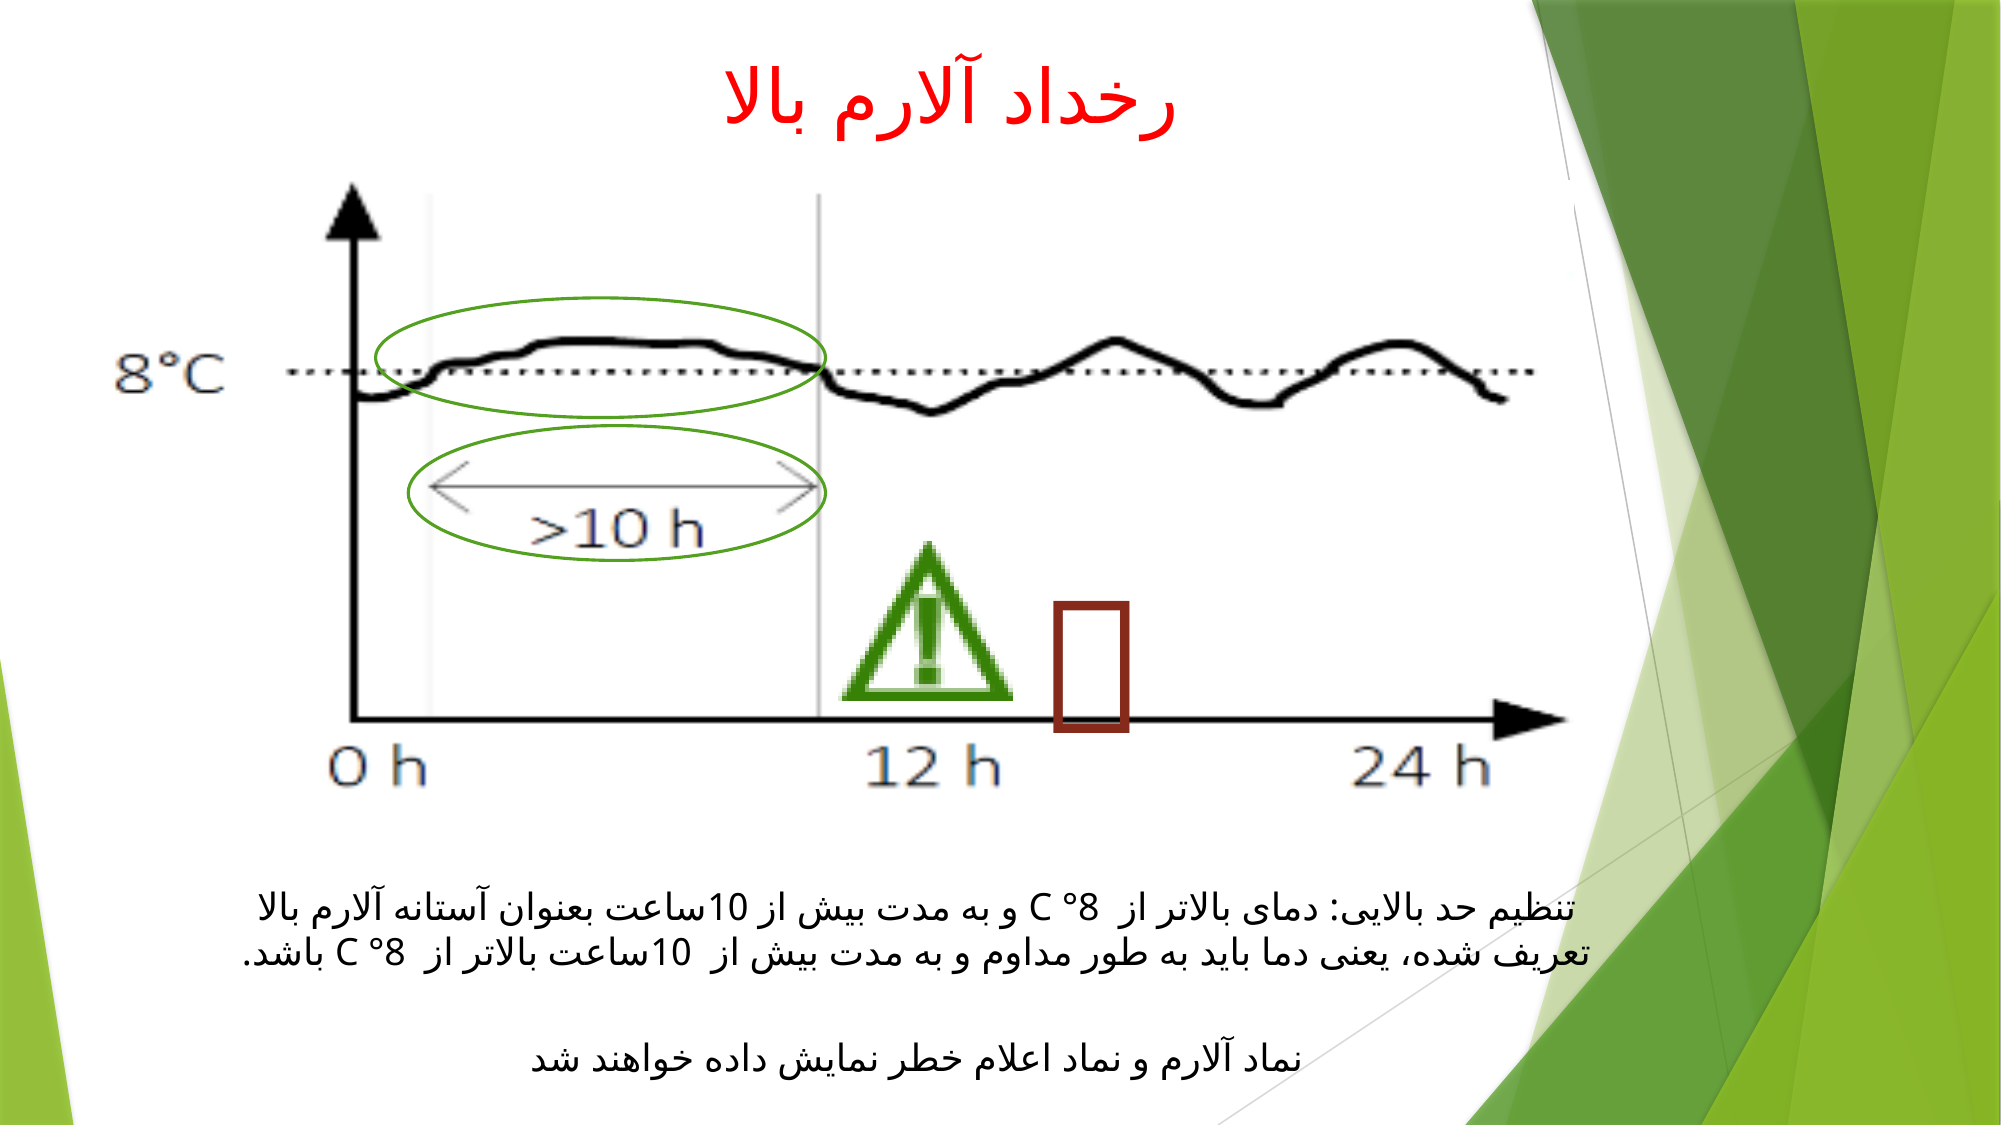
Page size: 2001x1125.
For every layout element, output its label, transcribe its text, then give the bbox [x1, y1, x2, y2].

picture [110, 180, 1574, 801]
text_box تنظیم حد بالایی: دمای بالاتر از C °8 و به مدت بیش از 10ساعت بعنوان آستانه آلارم بالا تعریف شده، یعنی دما باید به طور مداوم و به مدت بیش از 10ساعت بالاتر از C °8 باشد. [223, 875, 1610, 981]
text_box نماد آلارم و نماد اعلام خطر نمایش داده خواهند شد [223, 1027, 1610, 1087]
title رخداد آلارم بالا [110, 41, 1815, 176]
